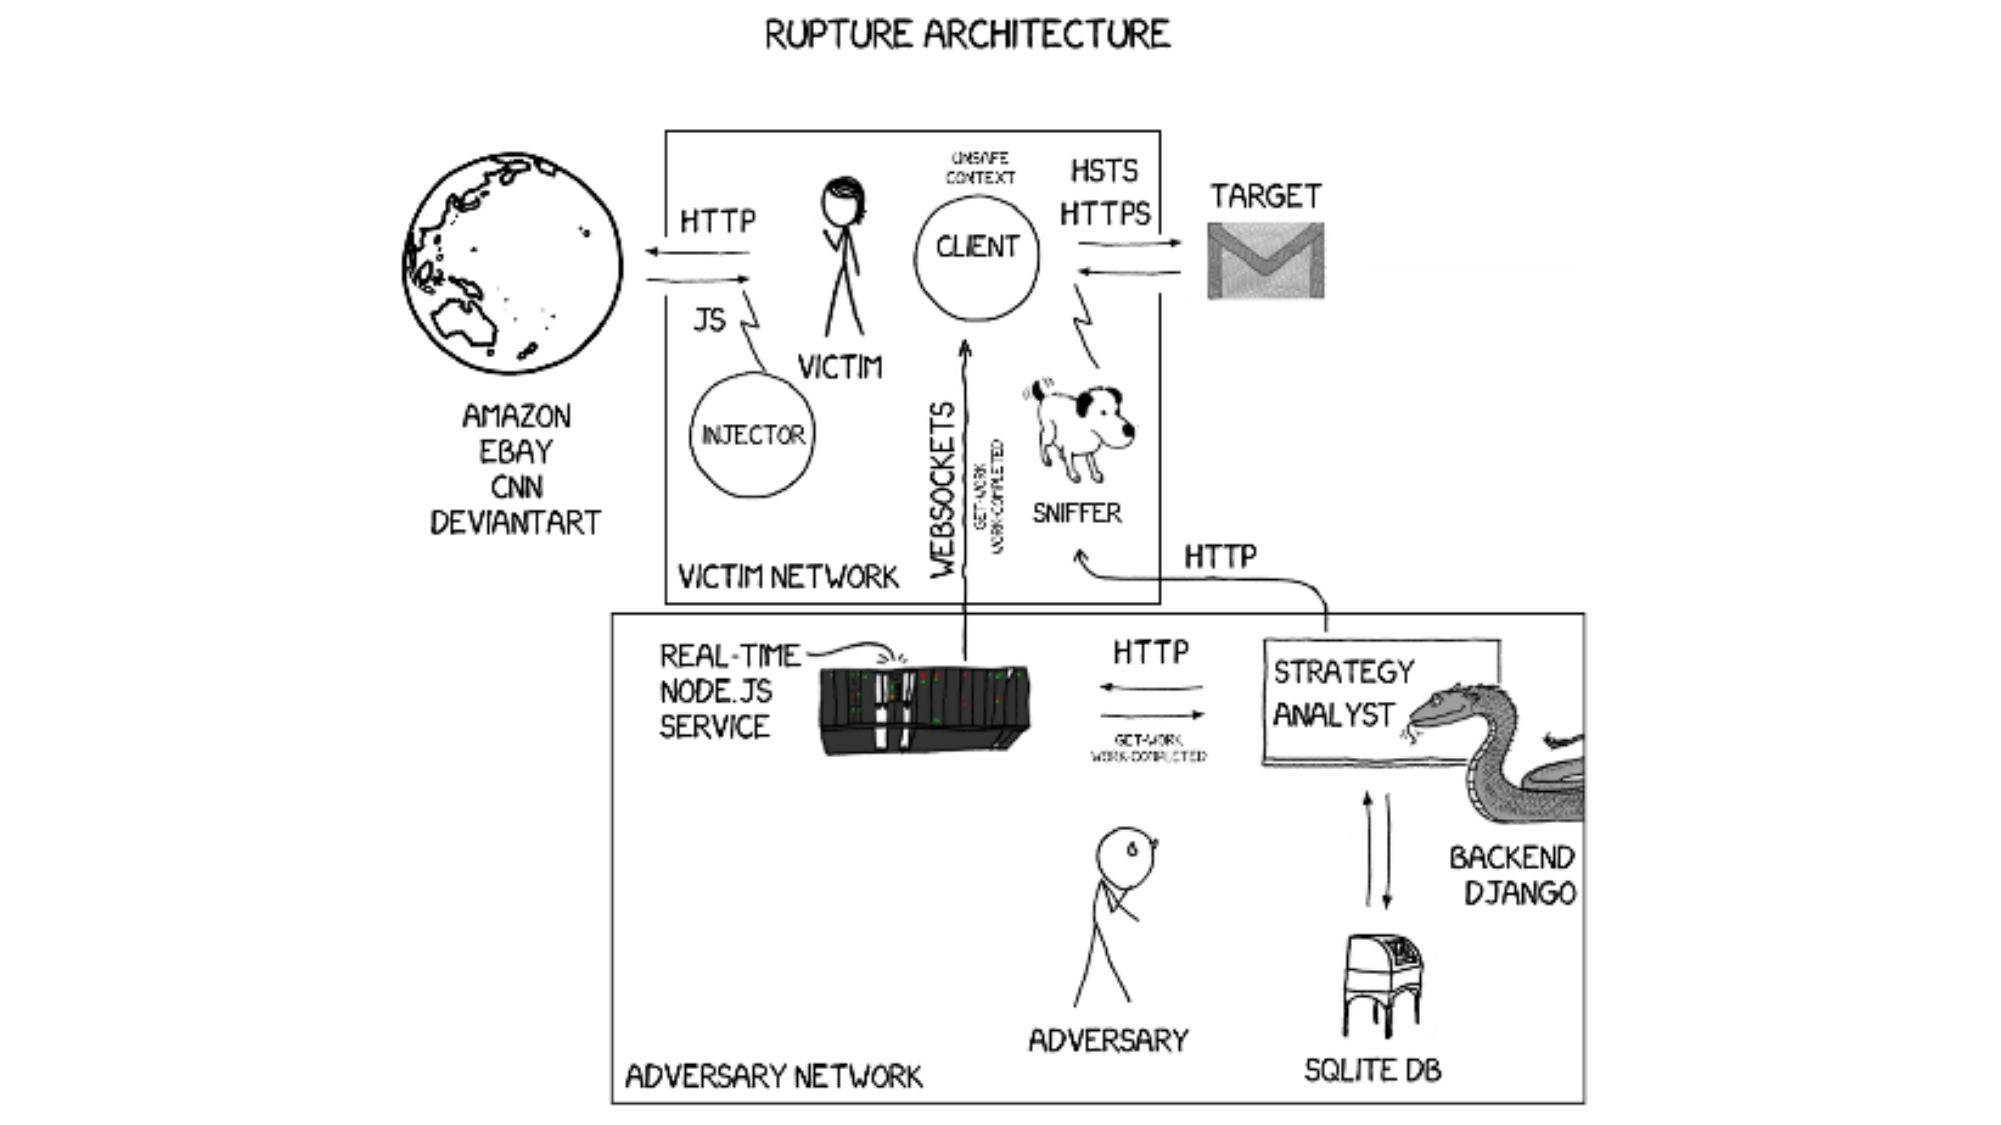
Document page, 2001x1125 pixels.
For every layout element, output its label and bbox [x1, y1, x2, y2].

picture [354, 0, 1622, 1125]
